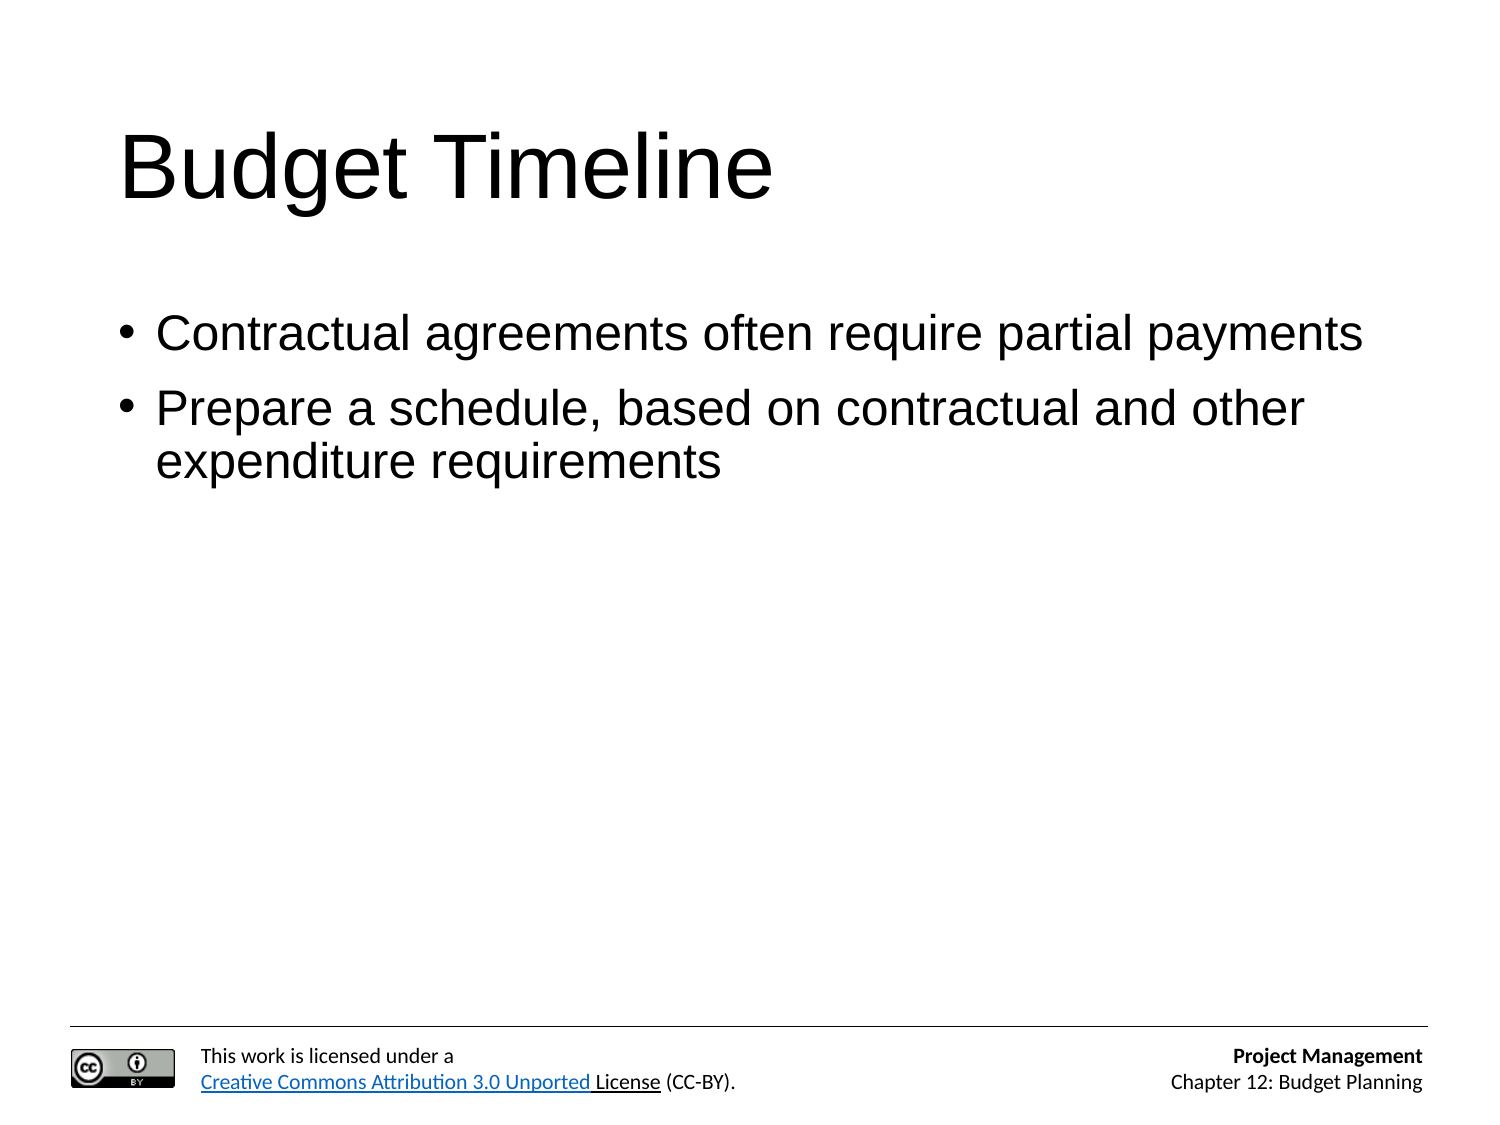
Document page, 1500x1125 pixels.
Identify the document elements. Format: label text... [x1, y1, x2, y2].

list Contractual agreements often require partial payments Prepare a schedule, based on contractual and other expenditure requirements [103, 299, 1397, 1014]
picture [71, 1049, 175, 1088]
title Budget Timeline [103, 59, 1397, 278]
